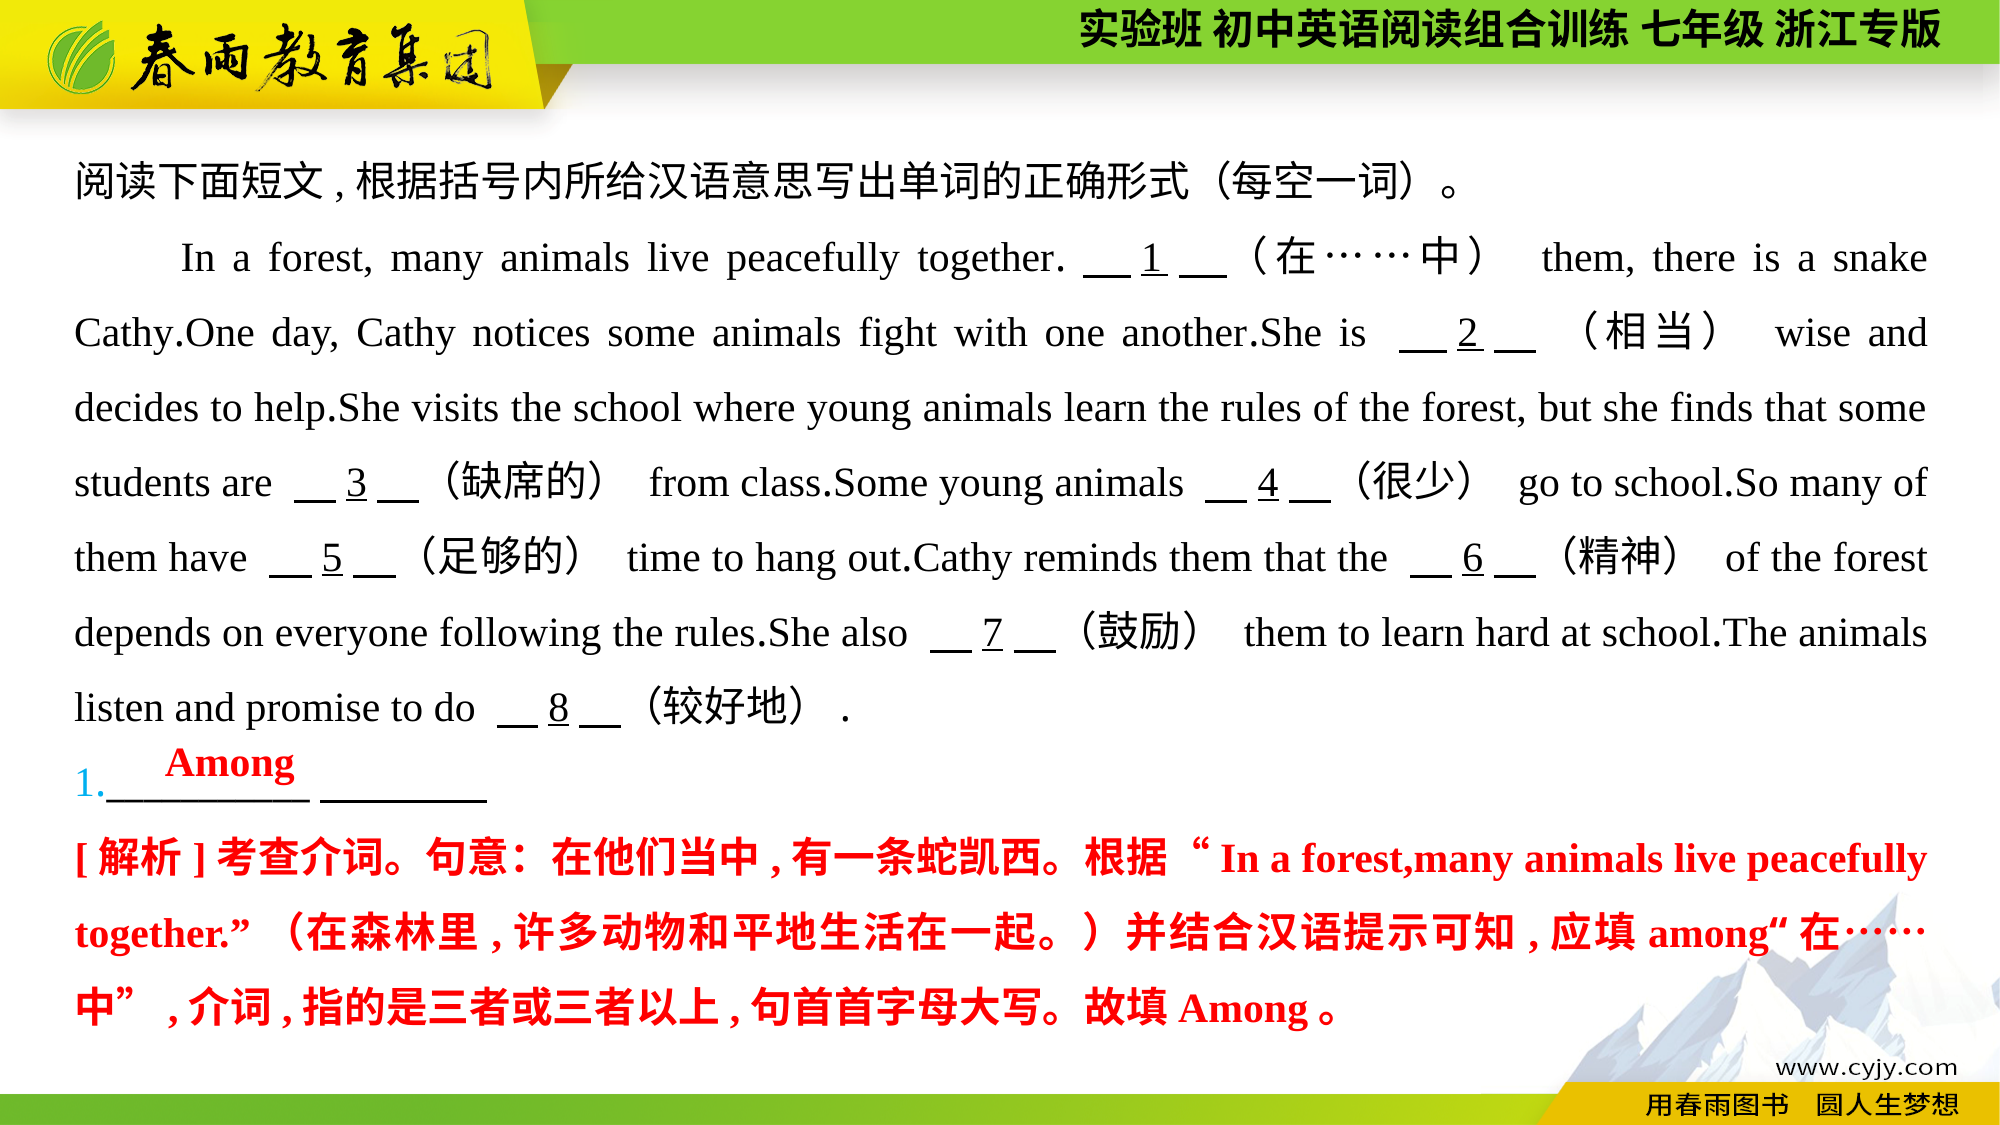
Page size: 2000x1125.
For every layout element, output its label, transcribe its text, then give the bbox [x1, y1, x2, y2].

picture [0, 0, 2000, 1125]
text_box [解析]考查介词。句意：在他们当中,有一条蛇凯西。根据“In a forest,many animals live peacefully together.”（在森林里,许多动物和平地生活在一起。）并结合汉语提示可知,应填among“在……中”,介词,指的是三者或三者以上,句首首字母大写。故填Among。 [59, 798, 1944, 1039]
text_box Among [149, 727, 310, 793]
list 阅读下面短文,根据括号内所给汉语意思写出单词的正确形式（每空一词）。 In a forest, many animals live peacefully together. 1 （在……中） them, there is a snake Cathy.One day, Cathy notices some animals fight with one another.She is 2 （相当） wise and decides to help.She visits the school where young animals learn the rules of the forest, but she finds that some students are 3 （缺席的） from class.Some young animals 4 （很少） go to school.So many of them have 5 （足够的） time to hang out.Cathy reminds them that the 6 （精神） of the forest depends on everyone following the rules.She also 7 （鼓励） them to learn hard at school.The animals listen and promise to do 8 （较好地）. 1.___________ [59, 122, 1944, 798]
